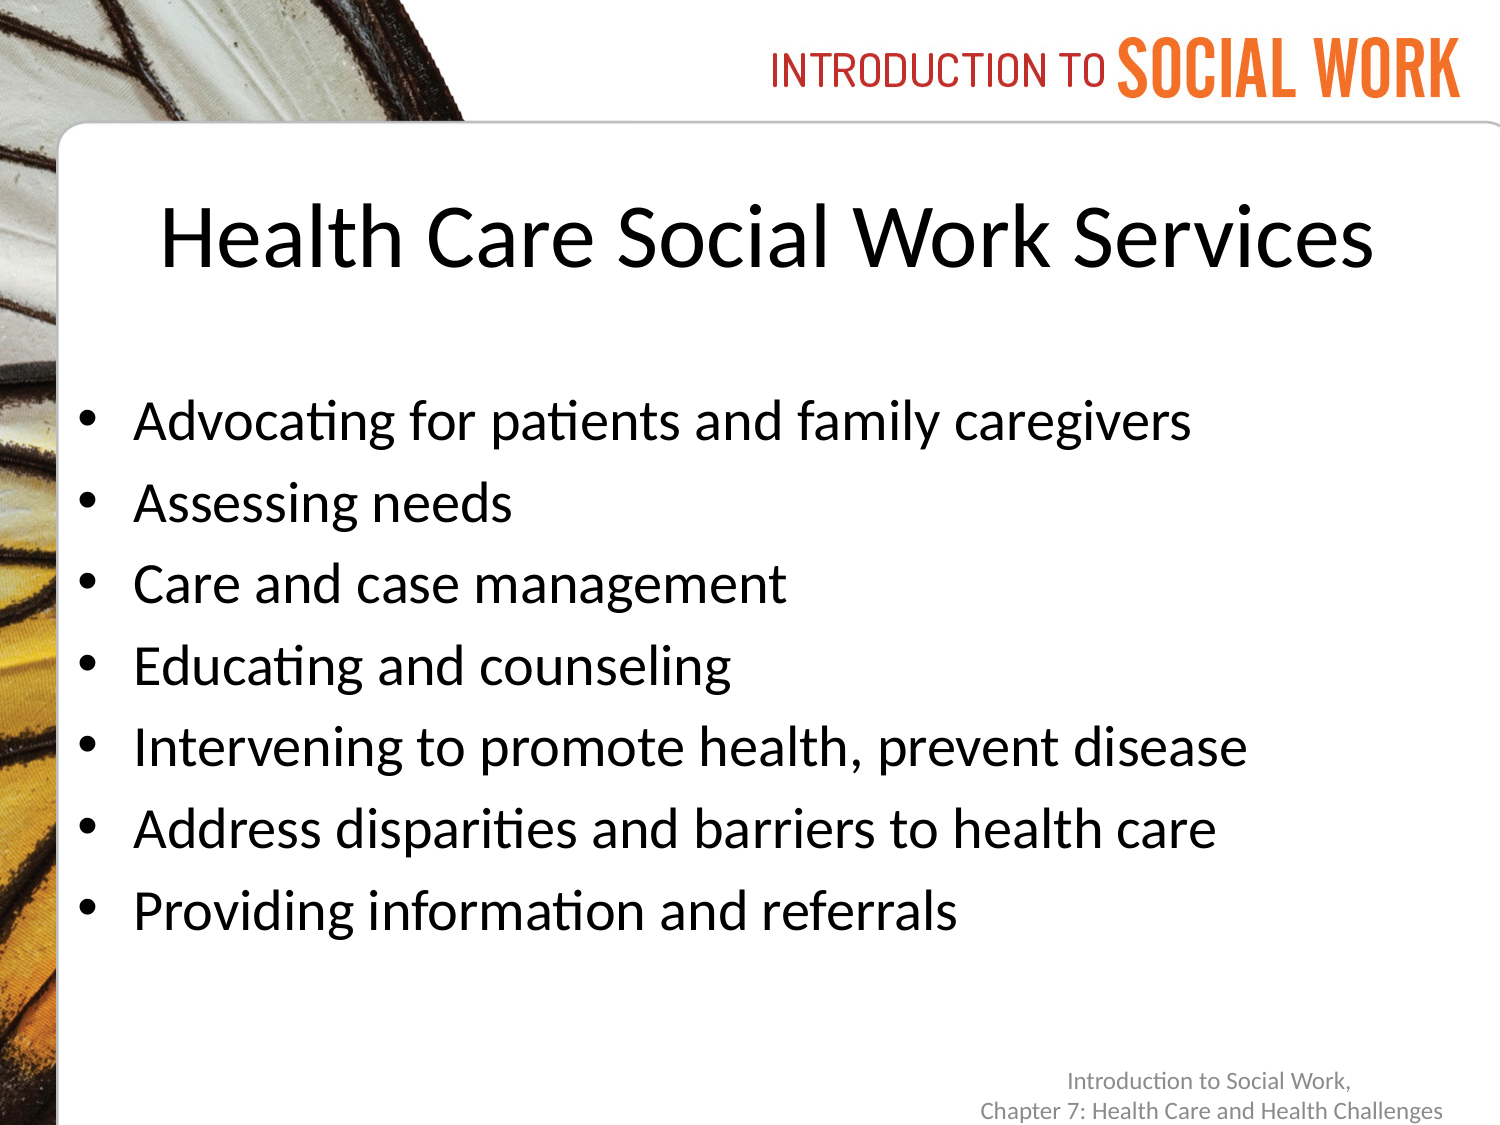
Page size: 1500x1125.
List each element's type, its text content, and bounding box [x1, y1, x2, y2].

picture [0, 0, 1500, 1125]
title Health Care Social Work Services [75, 137, 1463, 325]
footer Introduction to Social Work, Chapter 7: Health Care and Health Challenges [950, 1065, 1475, 1125]
list Advocating for patients and family caregivers Assessing needs Care and case management Educating and counseling Intervening to promote health, prevent disease Address disparities and barriers to health care Providing information and referrals [62, 375, 1500, 1050]
